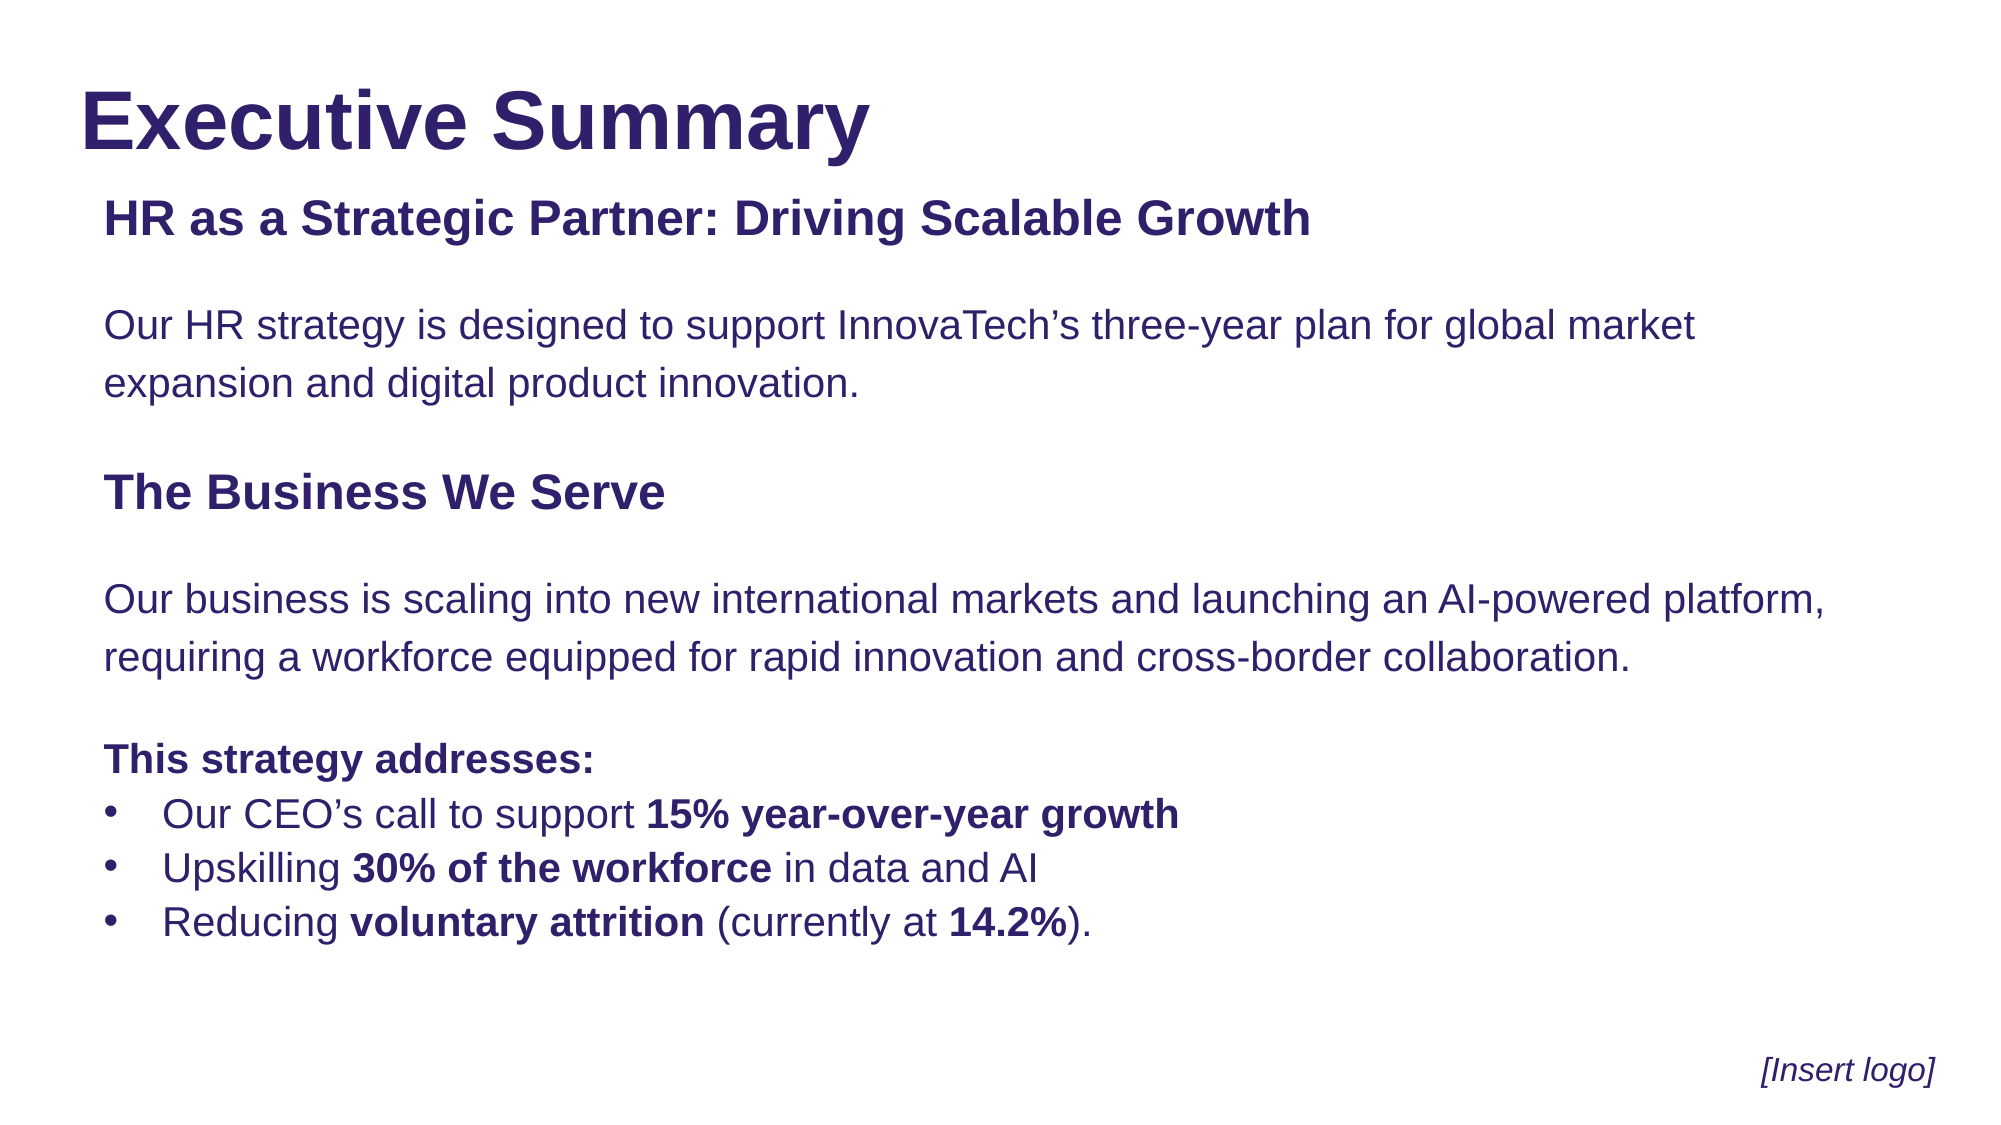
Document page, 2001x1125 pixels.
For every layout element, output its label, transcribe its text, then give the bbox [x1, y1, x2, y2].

list HR as a Strategic Partner: Driving Scalable Growth Our HR strategy is designed to support InnovaTech’s three-year plan for global market expansion and digital product innovation. The Business We Serve Our business is scaling into new international markets and launching an AI-powered platform, requiring a workforce equipped for rapid innovation and cross-border collaboration. This strategy addresses: Our CEO’s call to support 15% year-over-year growth Upskilling 30% of the workforce in data and AI Reducing voluntary attrition (currently at 14.2%). [86, 177, 1863, 1047]
title [Insert logo] [1744, 1007, 1976, 1074]
title Executive Summary [80, 78, 1922, 178]
